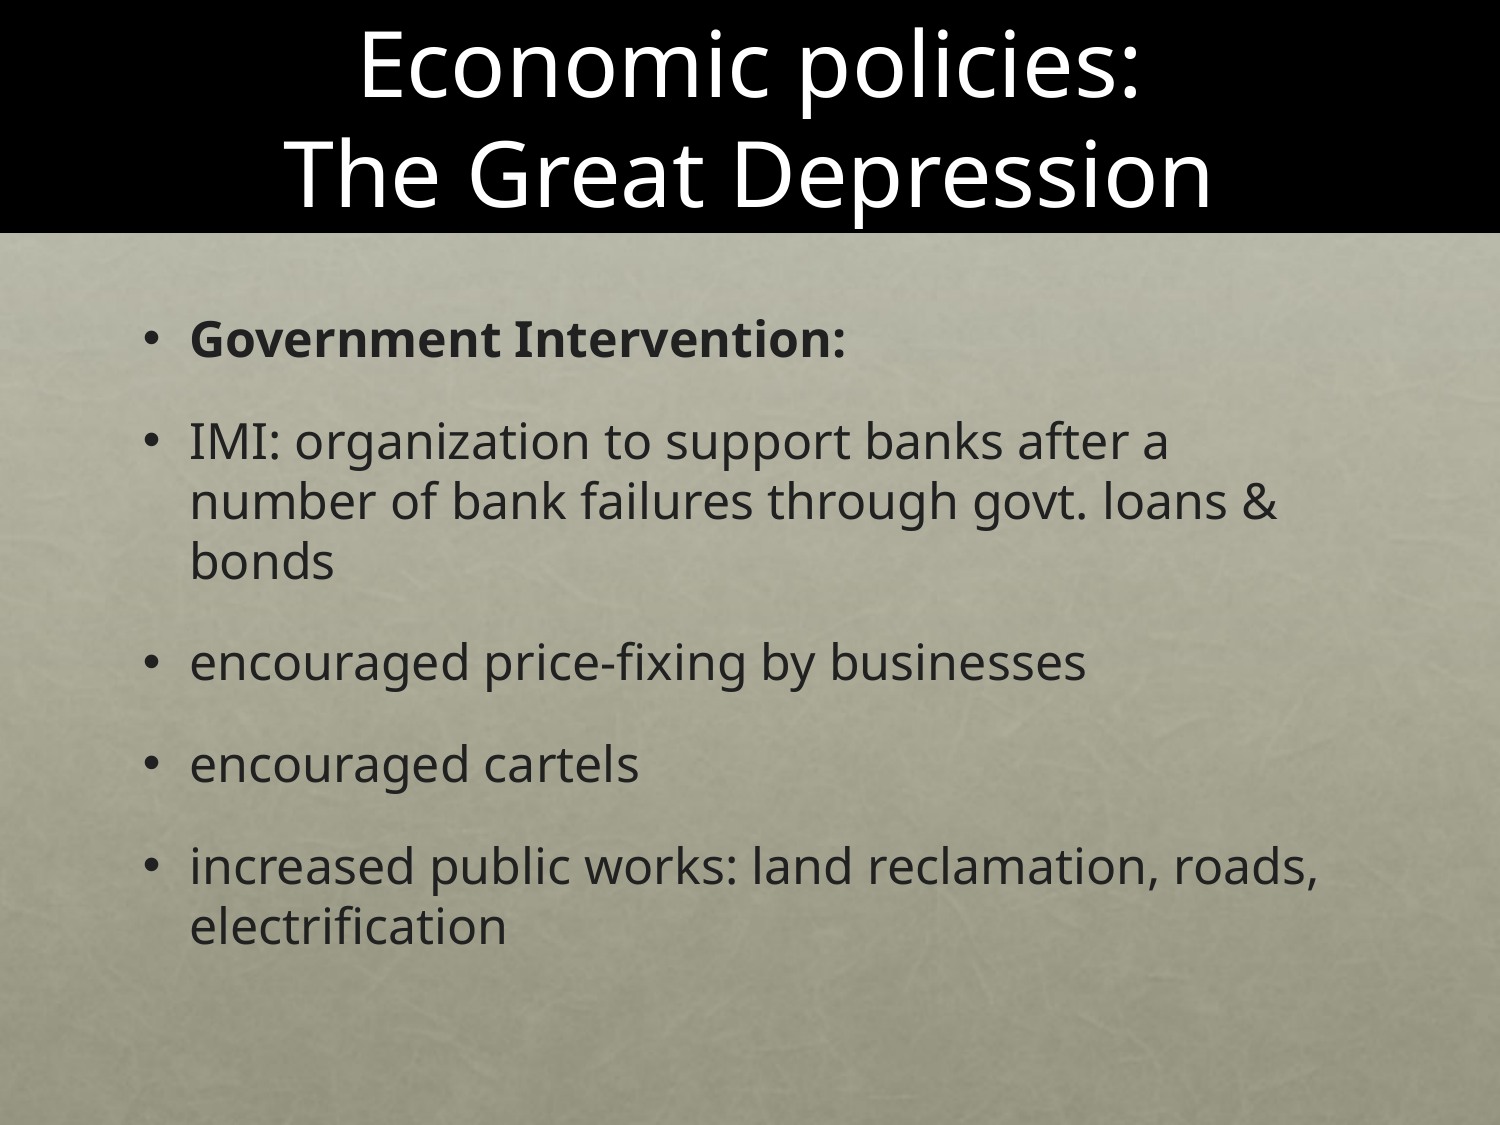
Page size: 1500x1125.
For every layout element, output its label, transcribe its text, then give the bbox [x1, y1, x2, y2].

list Government Intervention: IMI: organization to support banks after a number of bank failures through govt. loans & bonds encouraged price-fixing by businesses encouraged cartels increased public works: land reclamation, roads, electrification [127, 299, 1372, 1091]
picture [0, 214, 1500, 1125]
title Economic policies: The Great Depression [127, 10, 1372, 221]
